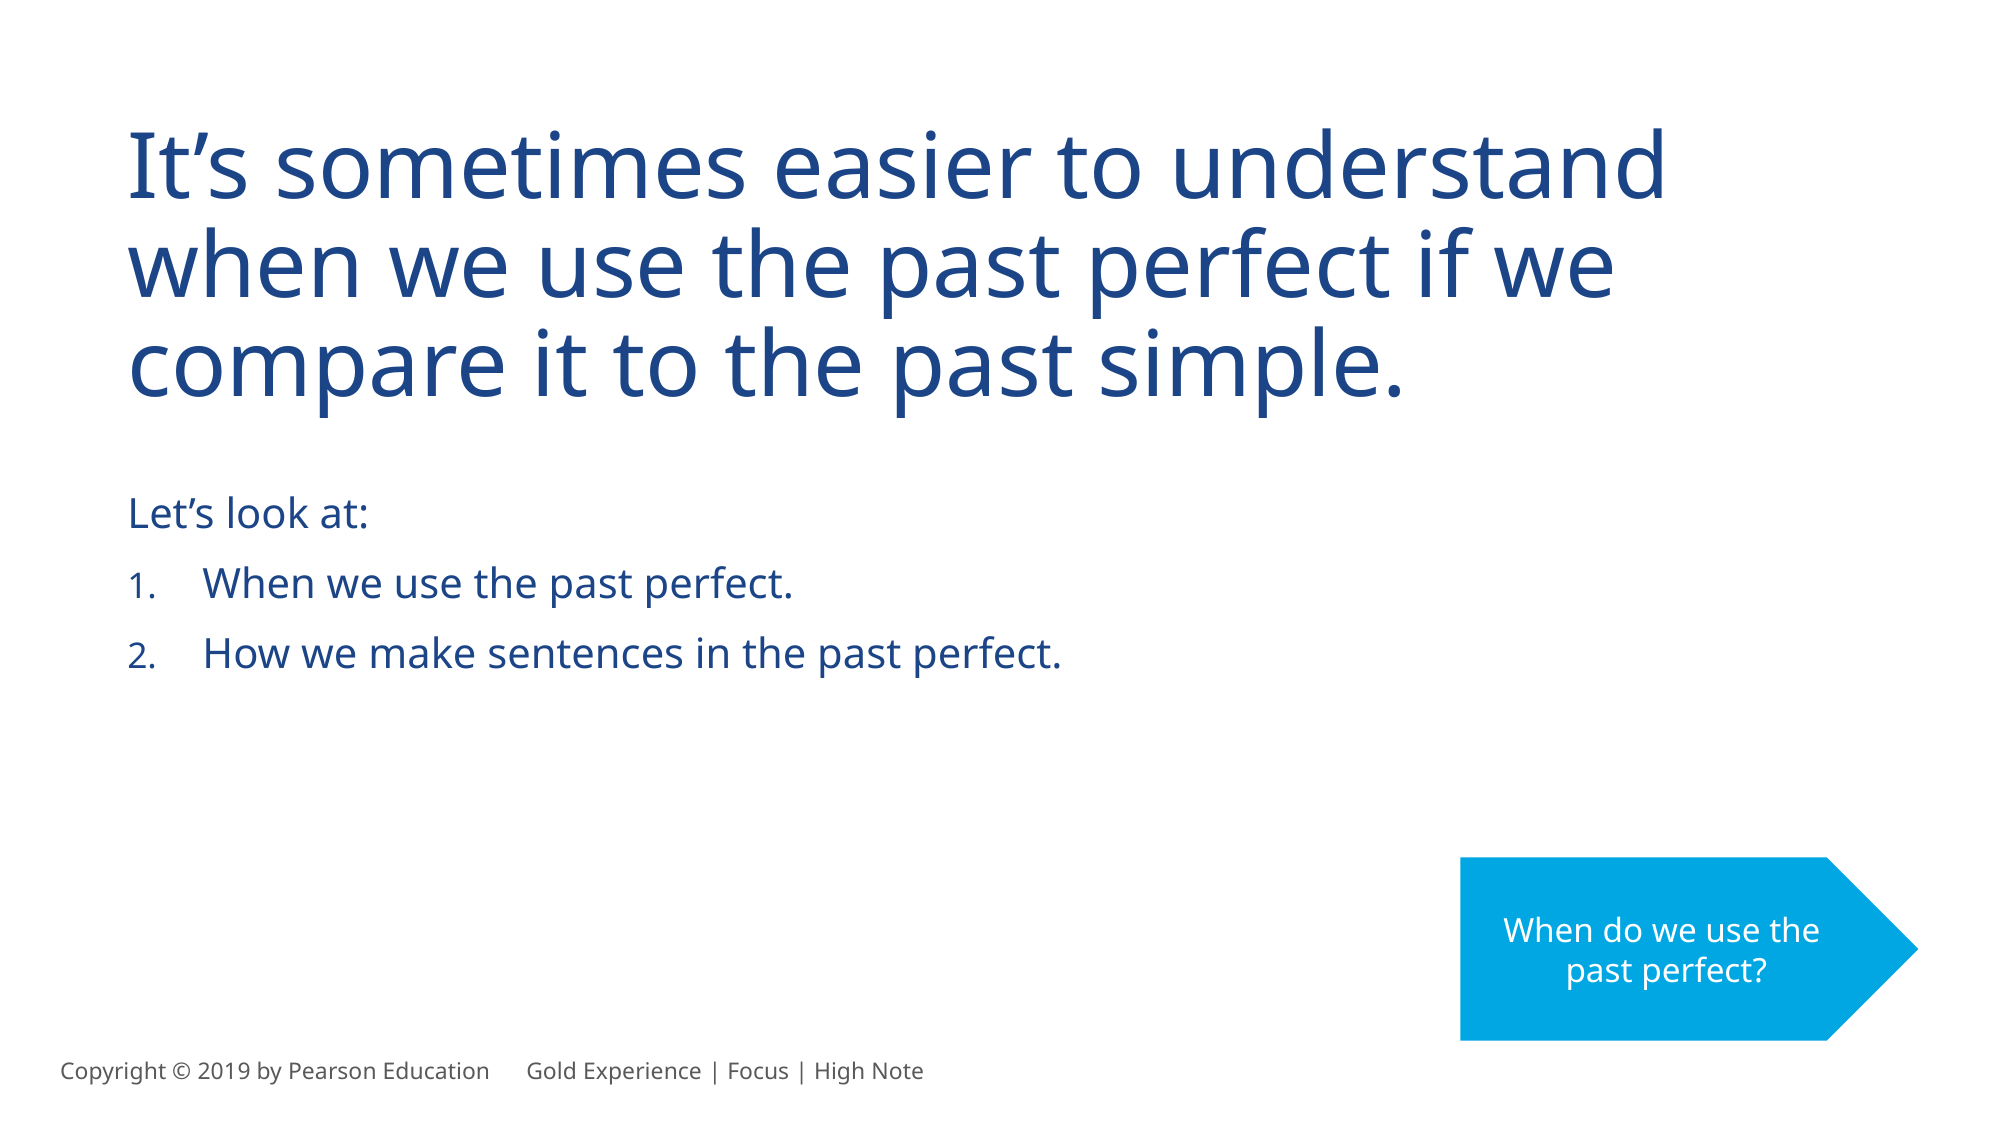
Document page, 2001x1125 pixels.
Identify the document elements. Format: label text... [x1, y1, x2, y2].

text_box When do we use the past perfect? [1458, 855, 1921, 1043]
title It’s sometimes easier to understand when we use the past perfect if we compare it to the past simple. [112, 135, 1763, 400]
footer Copyright © 2019 by Pearson Education Gold Experience | Focus | High Note [45, 1040, 1084, 1101]
list Let’s look at: When we use the past perfect. How we make sentences in the past perfect. [112, 484, 1763, 858]
